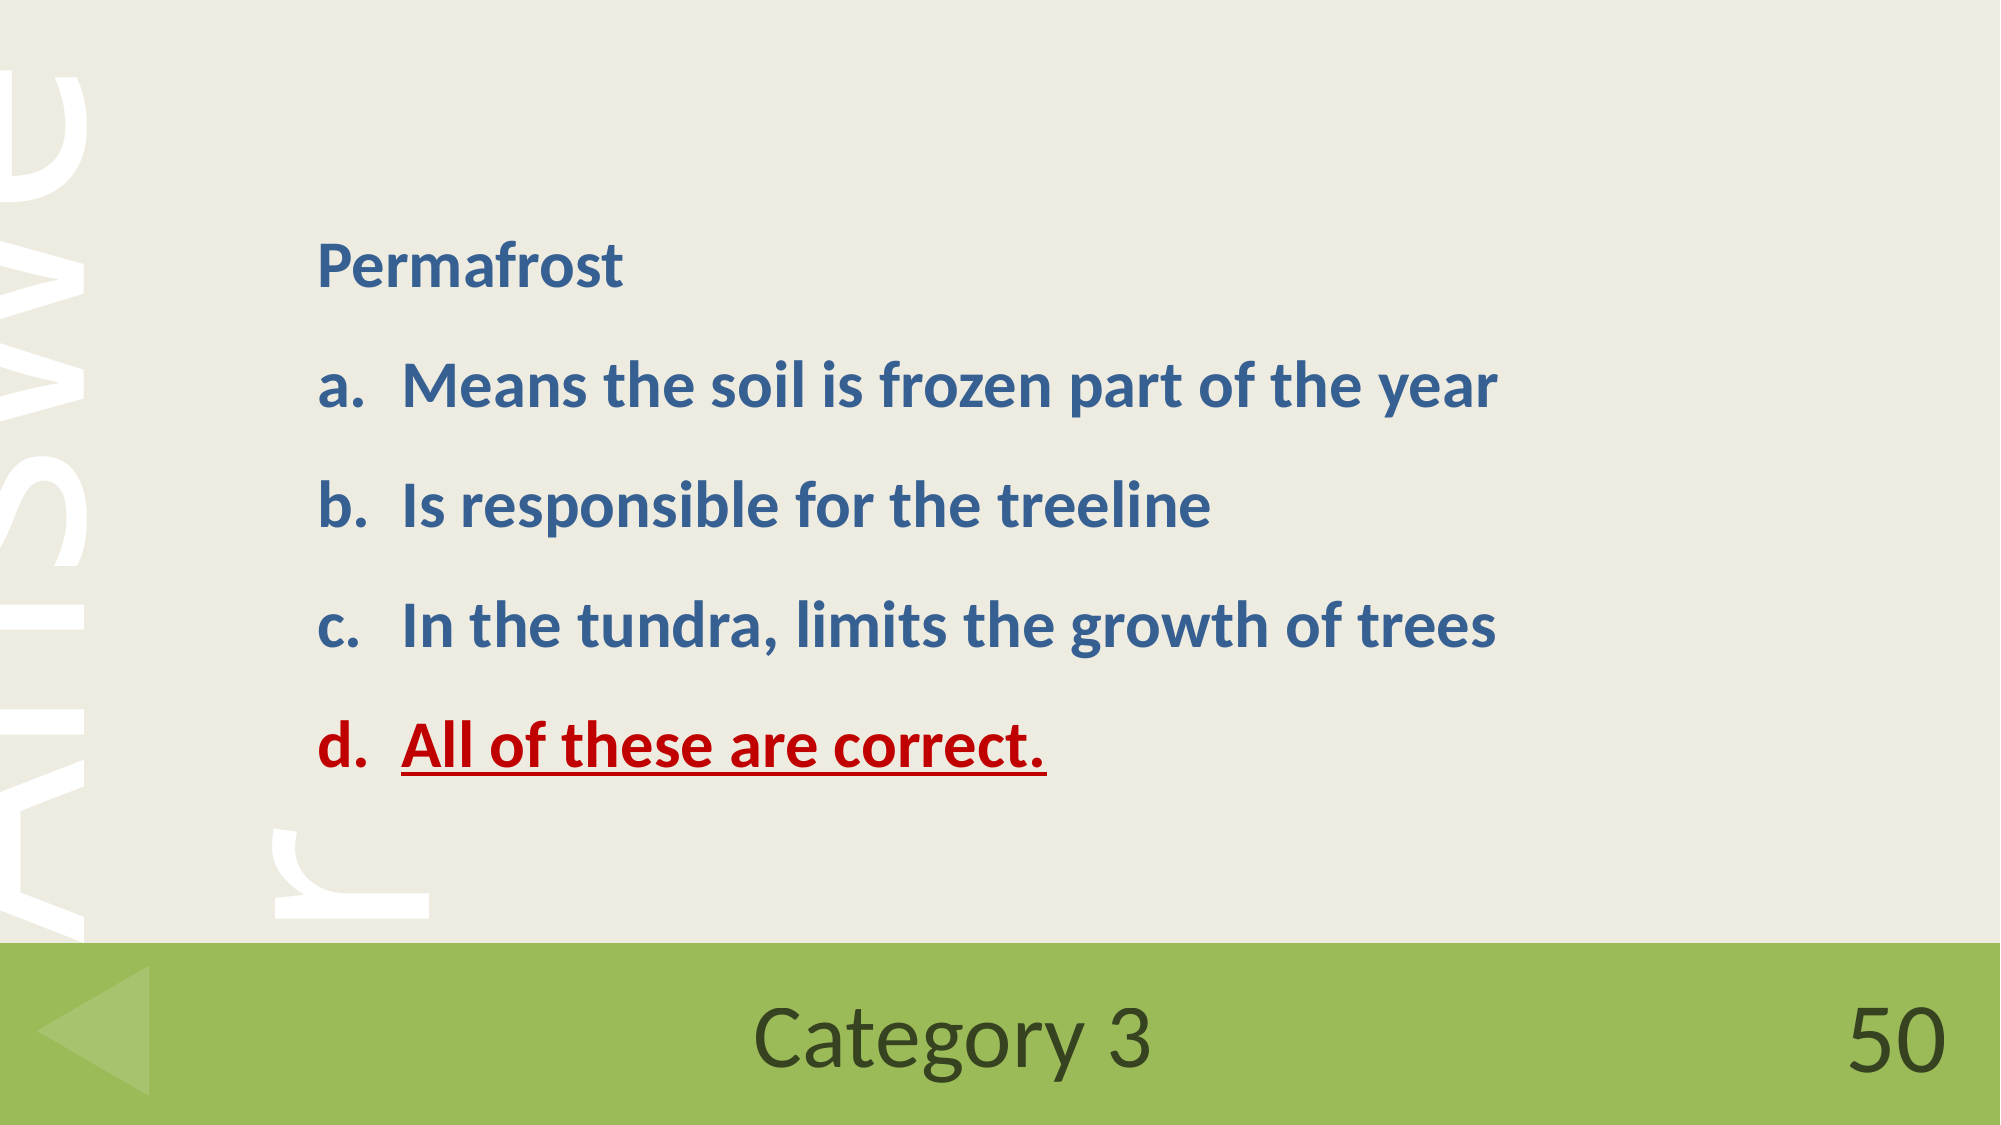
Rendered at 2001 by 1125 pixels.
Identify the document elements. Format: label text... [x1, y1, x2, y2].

title Category 3 [53, 937, 1854, 1125]
list Permafrost Means the soil is frozen part of the year Is responsible for the treeline In the tundra, limits the growth of trees All of these are correct. [302, 119, 1881, 843]
list 50 [1854, 967, 1963, 1097]
